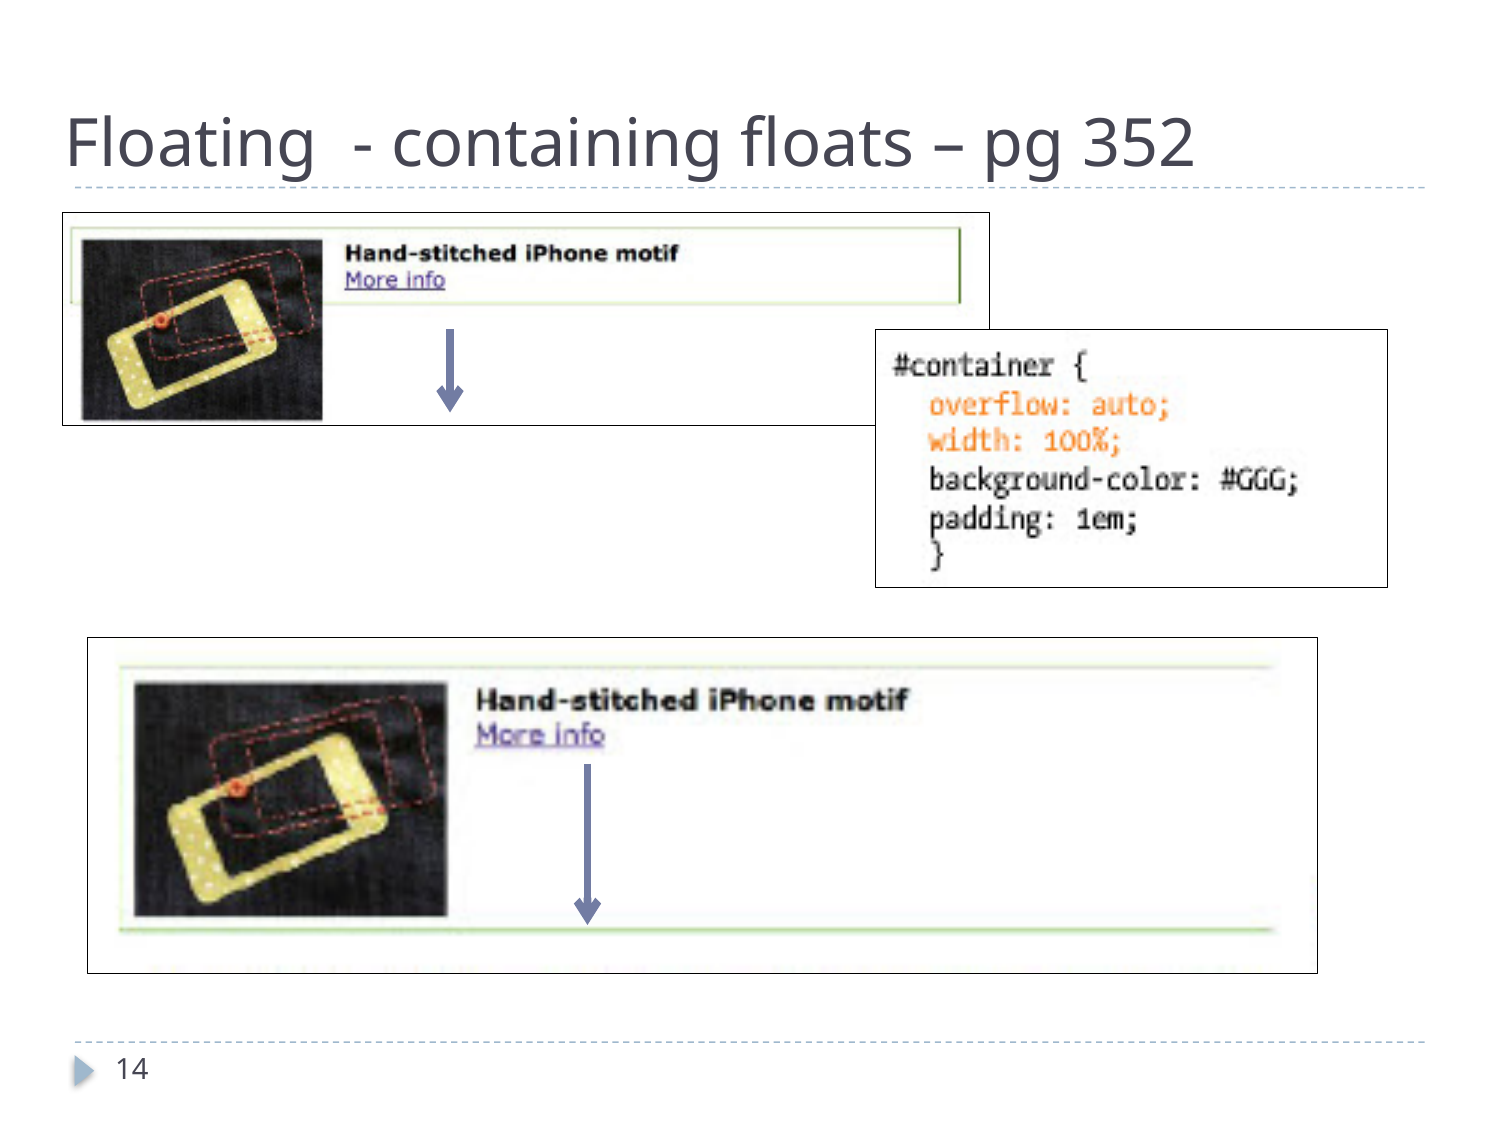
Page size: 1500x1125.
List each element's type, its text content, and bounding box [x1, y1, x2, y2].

slide_number 14 [100, 1042, 426, 1103]
title Floating - containing floats – pg 352 [50, 24, 1425, 174]
picture [87, 637, 1317, 974]
picture [62, 212, 1388, 588]
list [24, 174, 1488, 1013]
